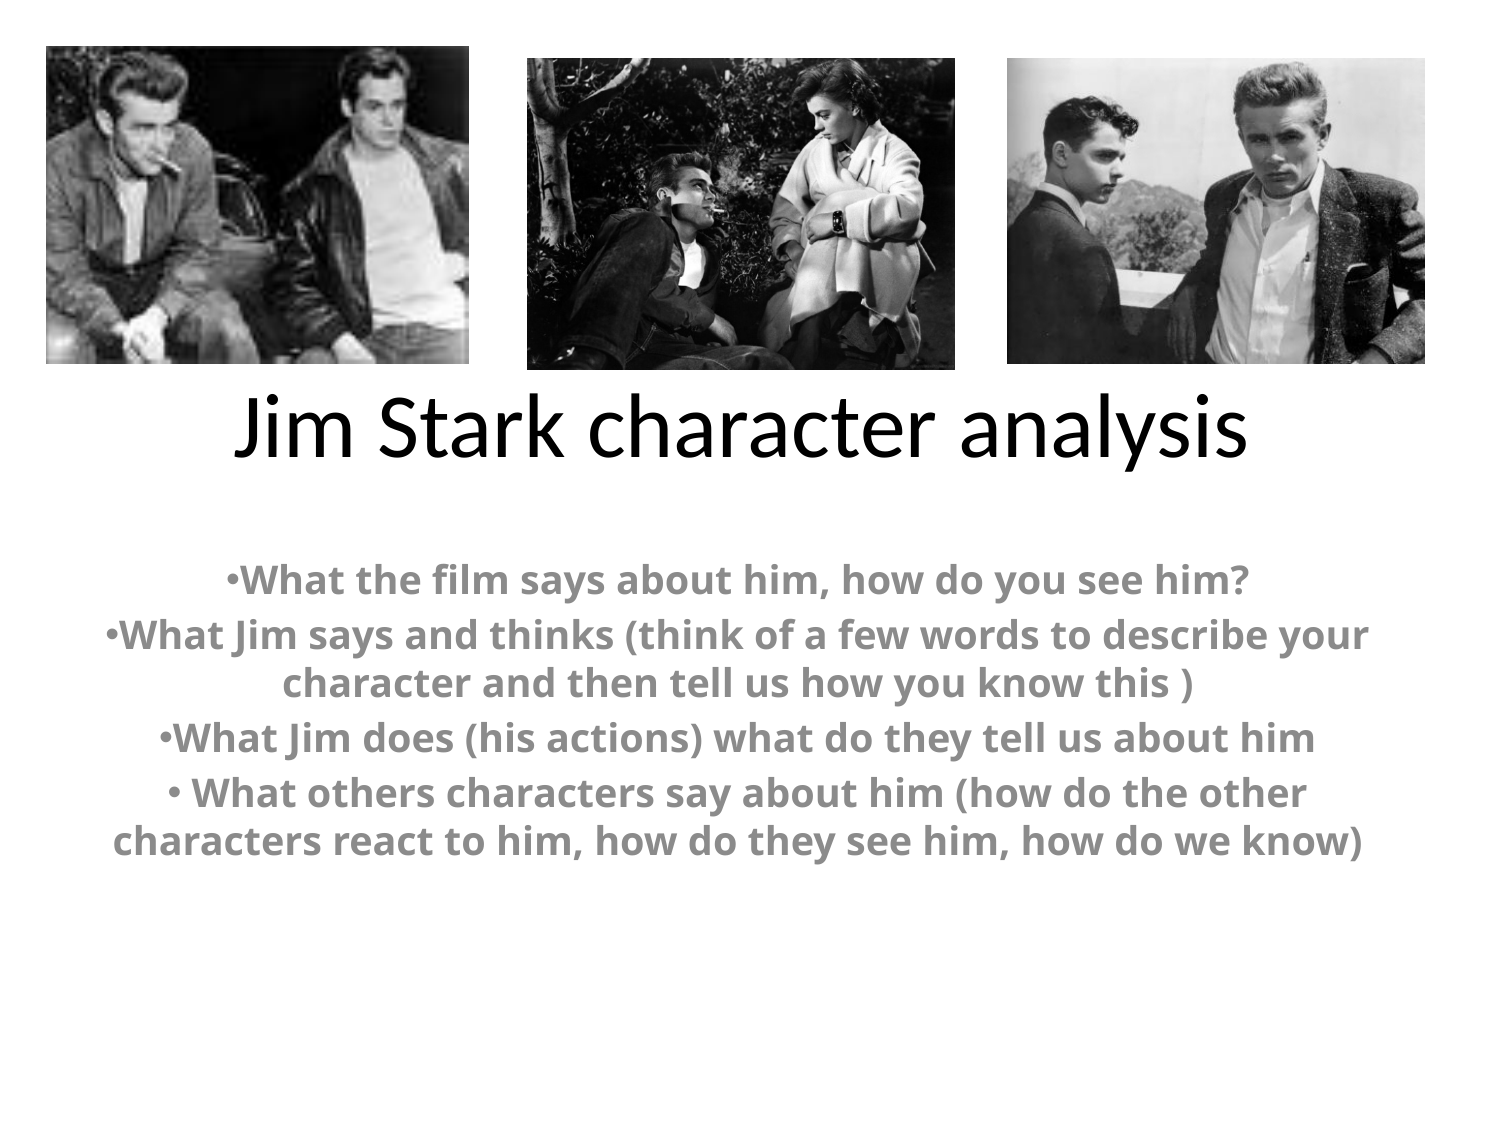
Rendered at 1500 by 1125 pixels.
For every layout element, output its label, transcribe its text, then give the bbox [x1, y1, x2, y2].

picture [46, 46, 469, 364]
title Jim Stark character analysis [112, 349, 1372, 492]
picture [527, 58, 955, 370]
subtitle What the film says about him, how do you see him? What Jim says and thinks (think of a few words to describe your character and then tell us how you know this ) What Jim does (his actions) what do they tell us about him What others characters say about him (how do the other characters react to him, how do they see him, how do we know) [58, 492, 1418, 1020]
picture [1007, 58, 1425, 364]
